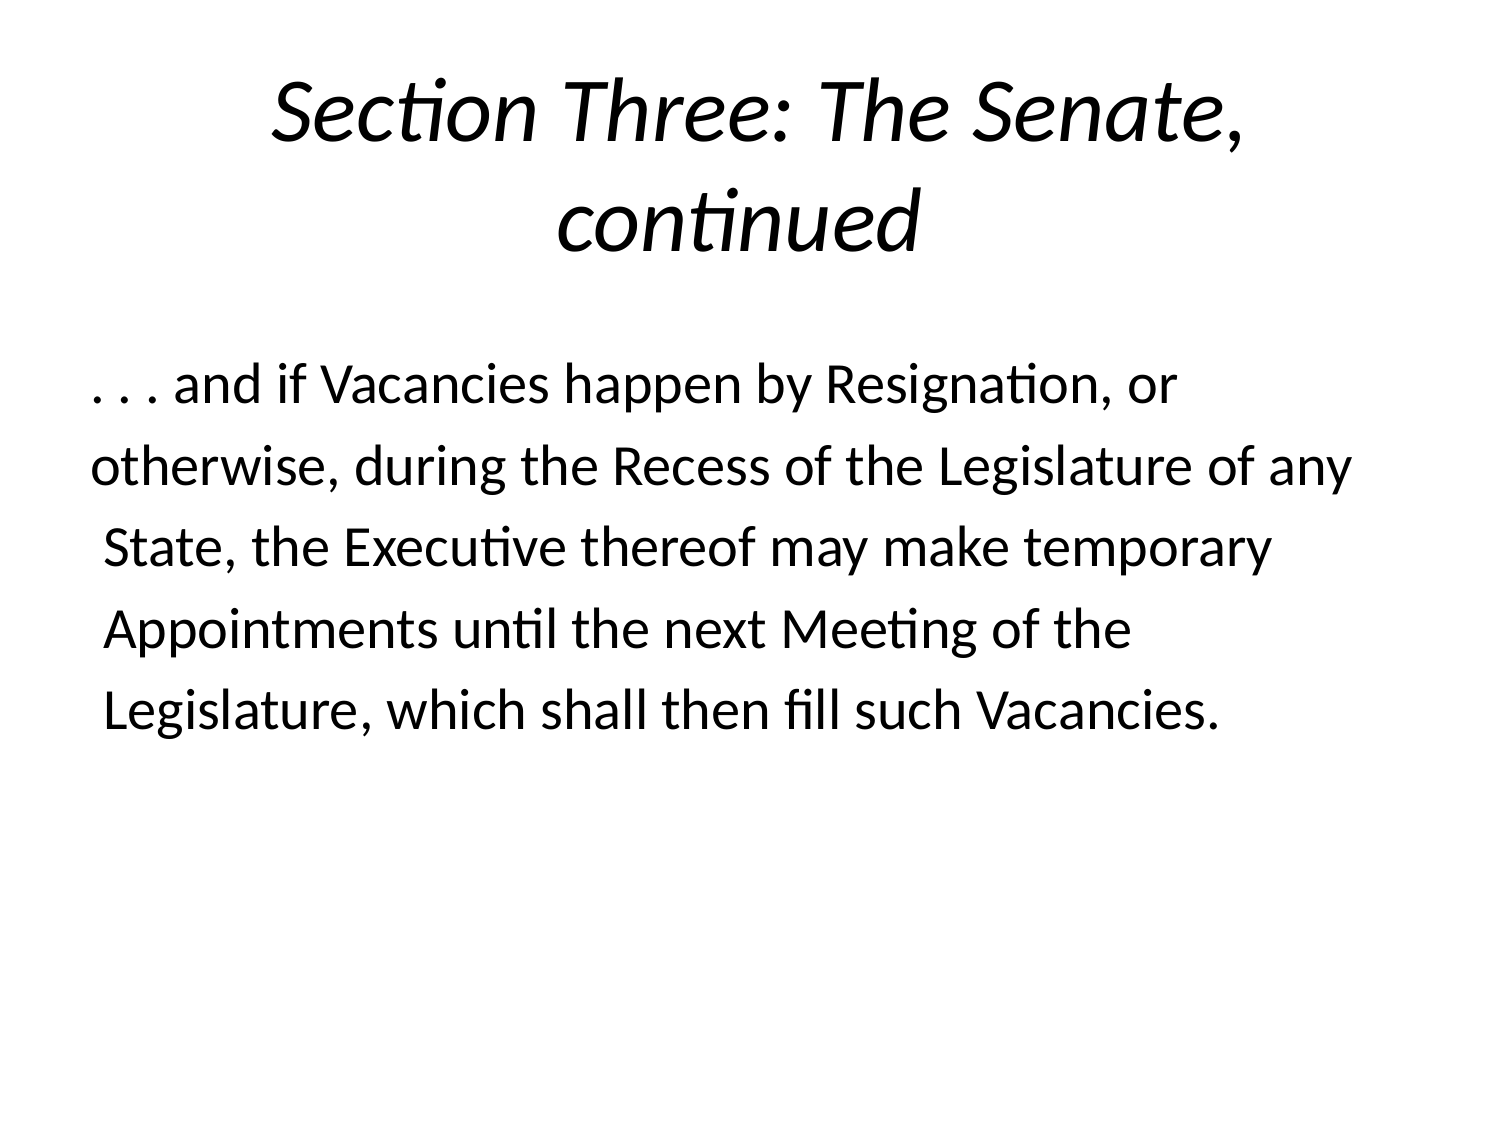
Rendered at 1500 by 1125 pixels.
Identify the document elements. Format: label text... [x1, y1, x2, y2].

title Section Three: The Senate, continued [74, 44, 1426, 276]
list . . . and if Vacancies happen by Resignation, or otherwise, during the Recess of the Legislature of any State, the Executive thereof may make temporary Appointments until the next Meeting of the Legislature, which shall then fill such Vacancies. [74, 337, 1426, 1006]
